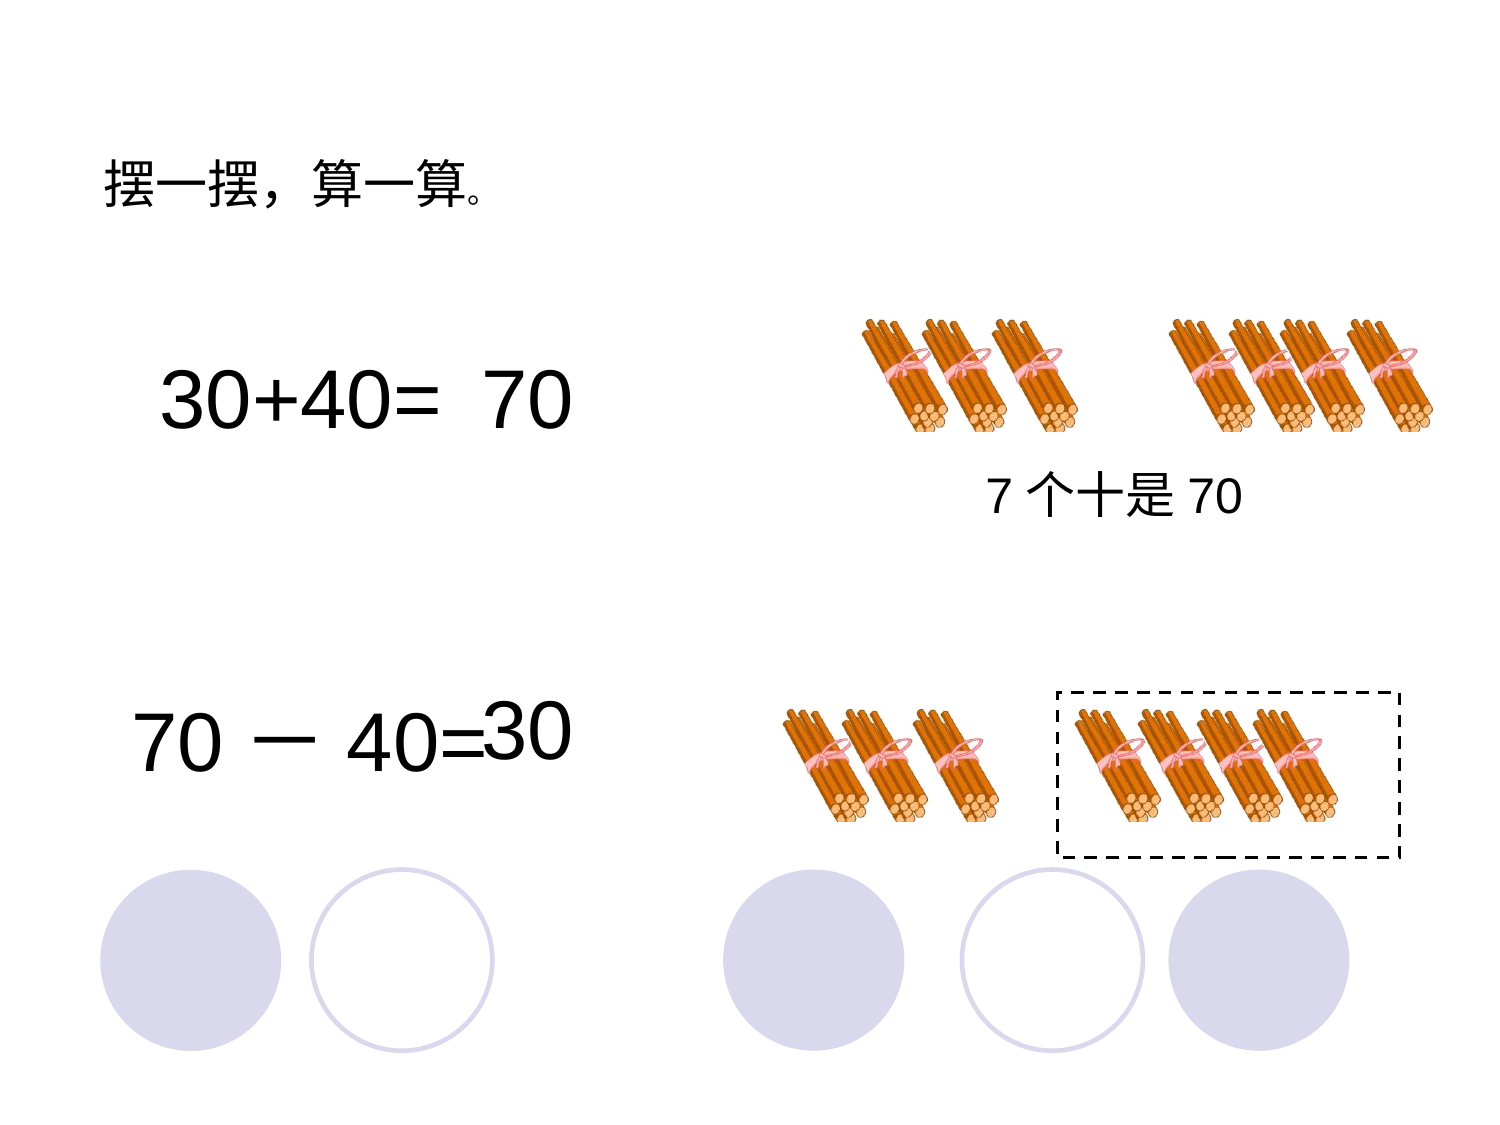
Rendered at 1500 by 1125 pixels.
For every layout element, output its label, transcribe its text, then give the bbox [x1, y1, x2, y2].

picture [1166, 314, 1436, 433]
text_box 70 [466, 338, 589, 453]
text_box 70－40= [116, 680, 503, 796]
text_box 30 [466, 668, 589, 784]
text_box [1057, 692, 1400, 858]
picture [859, 314, 1081, 433]
title 摆一摆，算一算。 [88, 122, 1178, 243]
text_box 30+40= [144, 338, 457, 453]
text_box 7个十是70 [970, 456, 1258, 531]
picture [780, 703, 1002, 823]
picture [1072, 703, 1342, 823]
